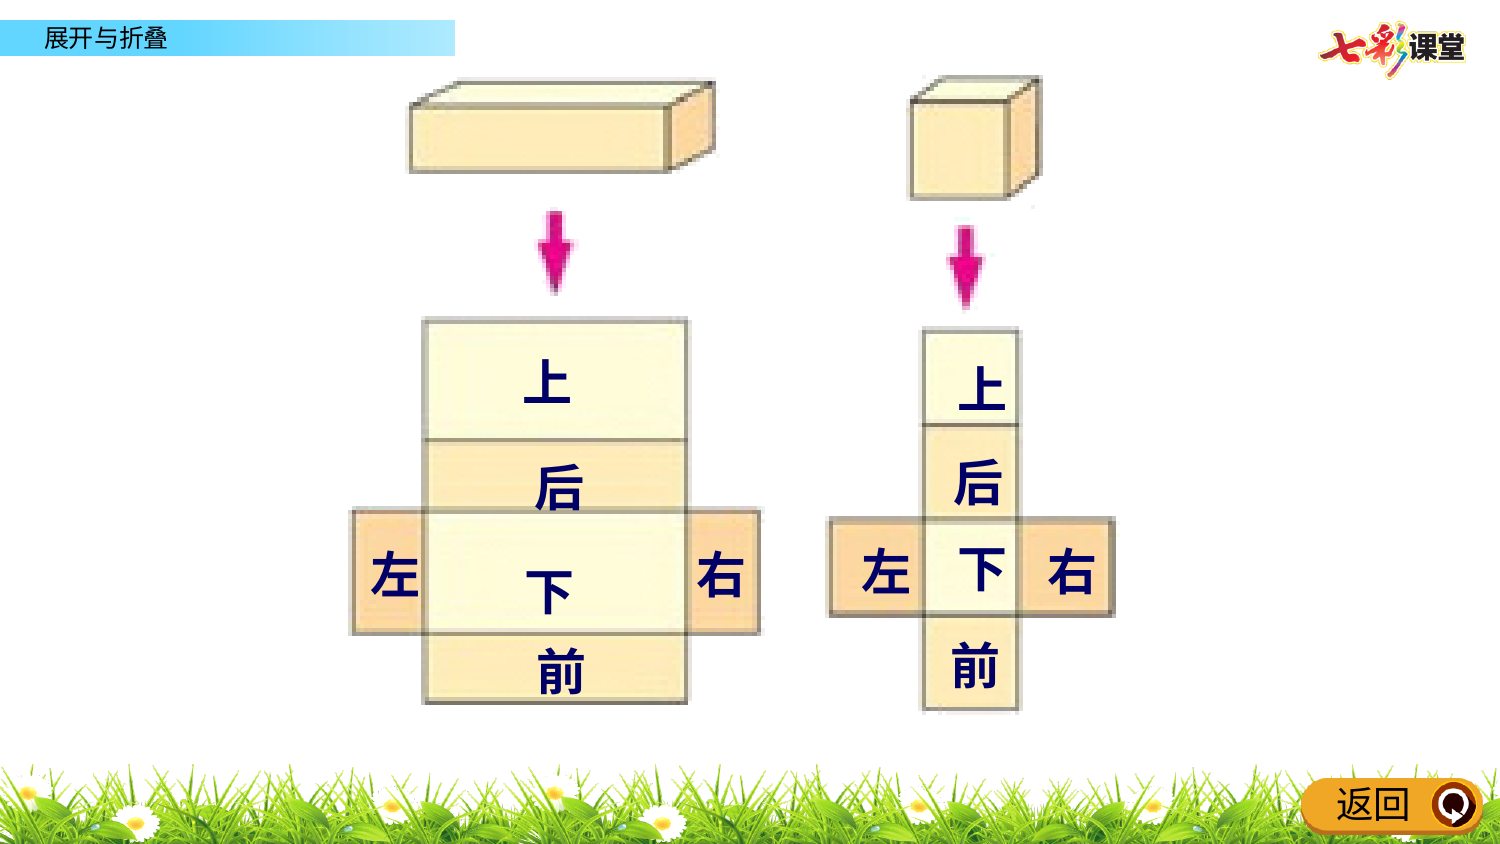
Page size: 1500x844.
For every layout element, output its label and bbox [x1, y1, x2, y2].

picture [1316, 20, 1468, 80]
picture [0, 764, 1500, 844]
picture [343, 52, 1134, 724]
